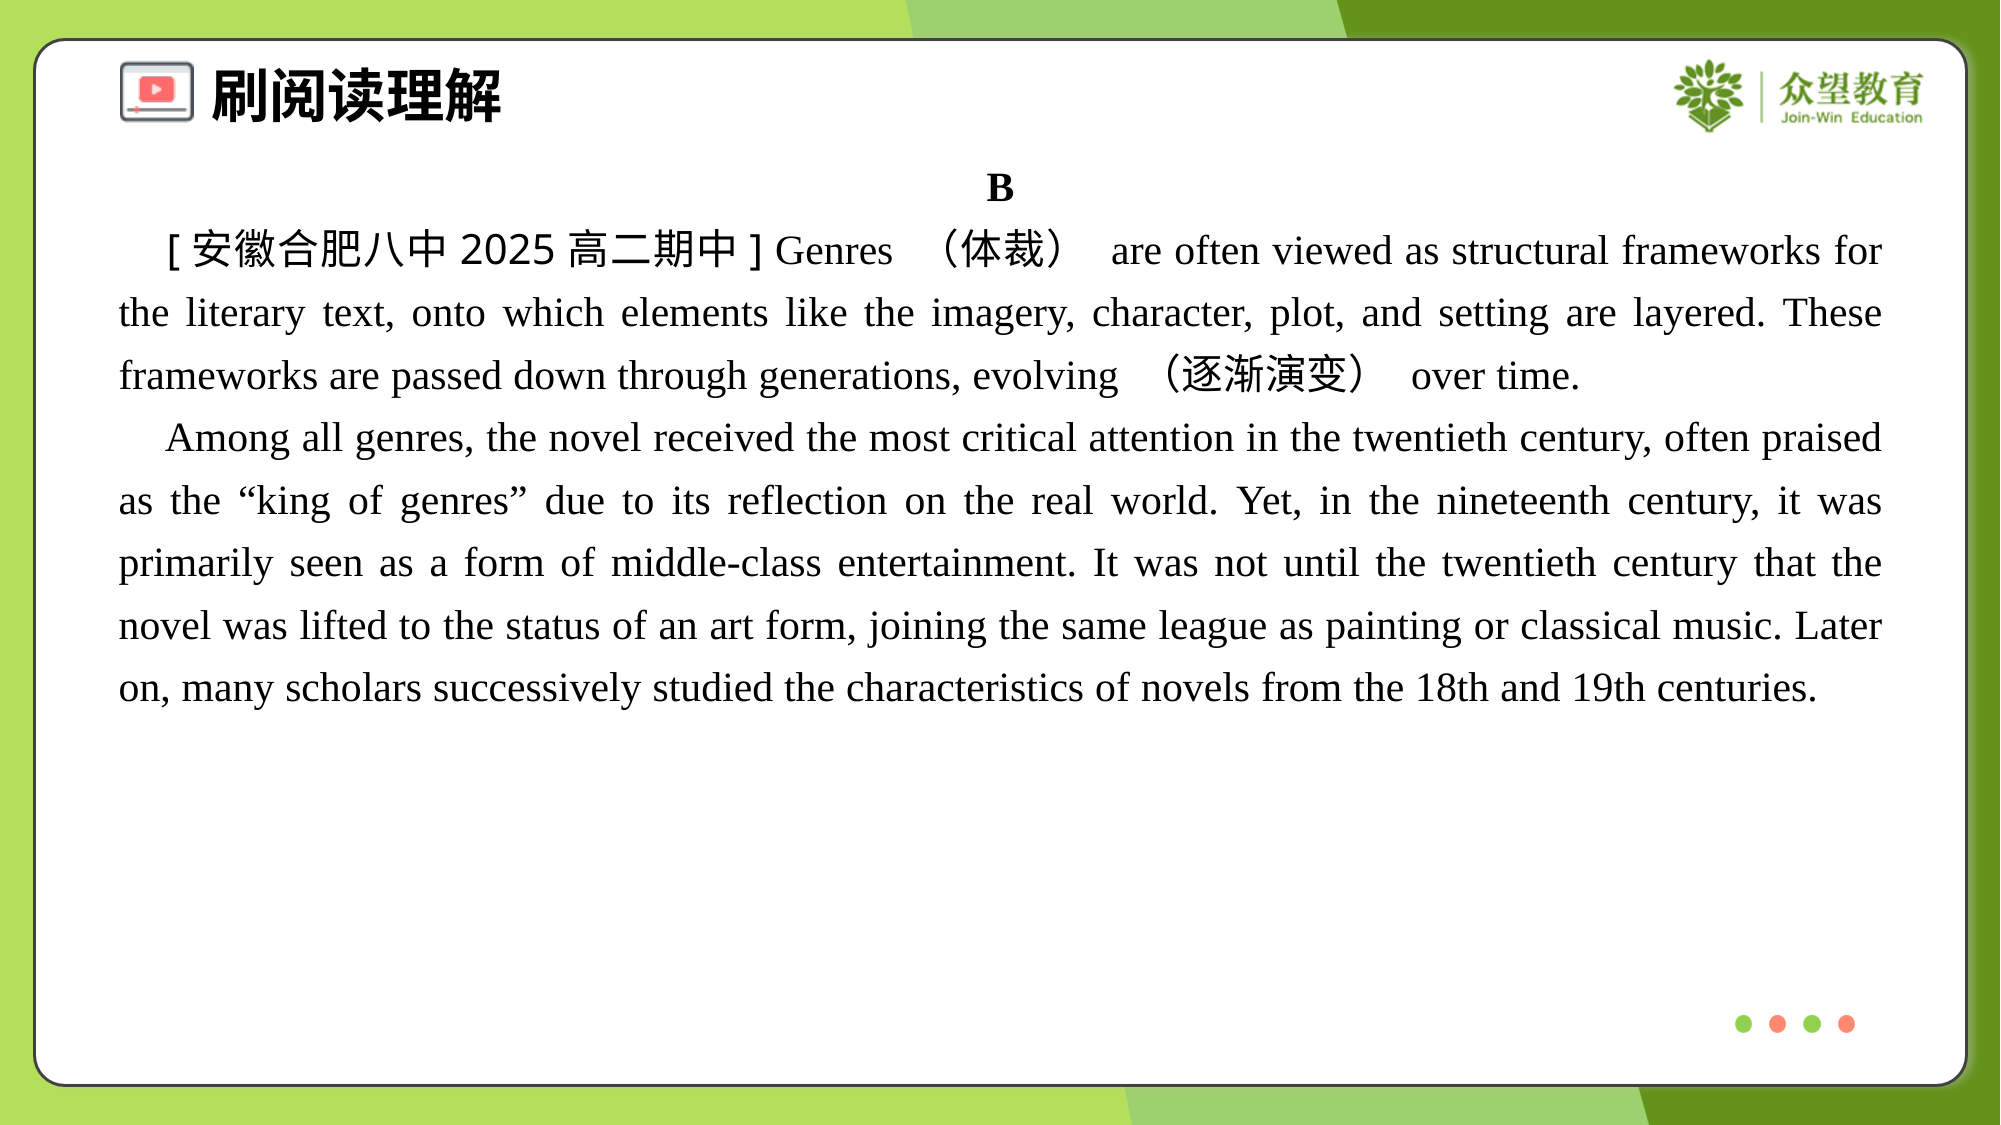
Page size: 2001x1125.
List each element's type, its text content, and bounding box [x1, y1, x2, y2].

text_box B [安徽合肥八中2025高二期中] Genres （体裁） are often viewed as structural frameworks for the literary text, onto which elements like the imagery, character, plot, and setting are layered. These frameworks are passed down through generations, evolving （逐渐演变） over time. Among all genres, the novel received the most critical attention in the twentieth century, often praised as the “king of genres” due to its reflection on the real world. Yet, in the nineteenth century, it was primarily seen as a form of middle-class entertainment. It was not until the twentieth century that the novel was lifted to the status of an art form, joining the same league as painting or classical music. Later on, many scholars successively studied the characteristics of novels from the 18th and 19th centuries. [118, 147, 1883, 836]
picture [0, 0, 2000, 1125]
